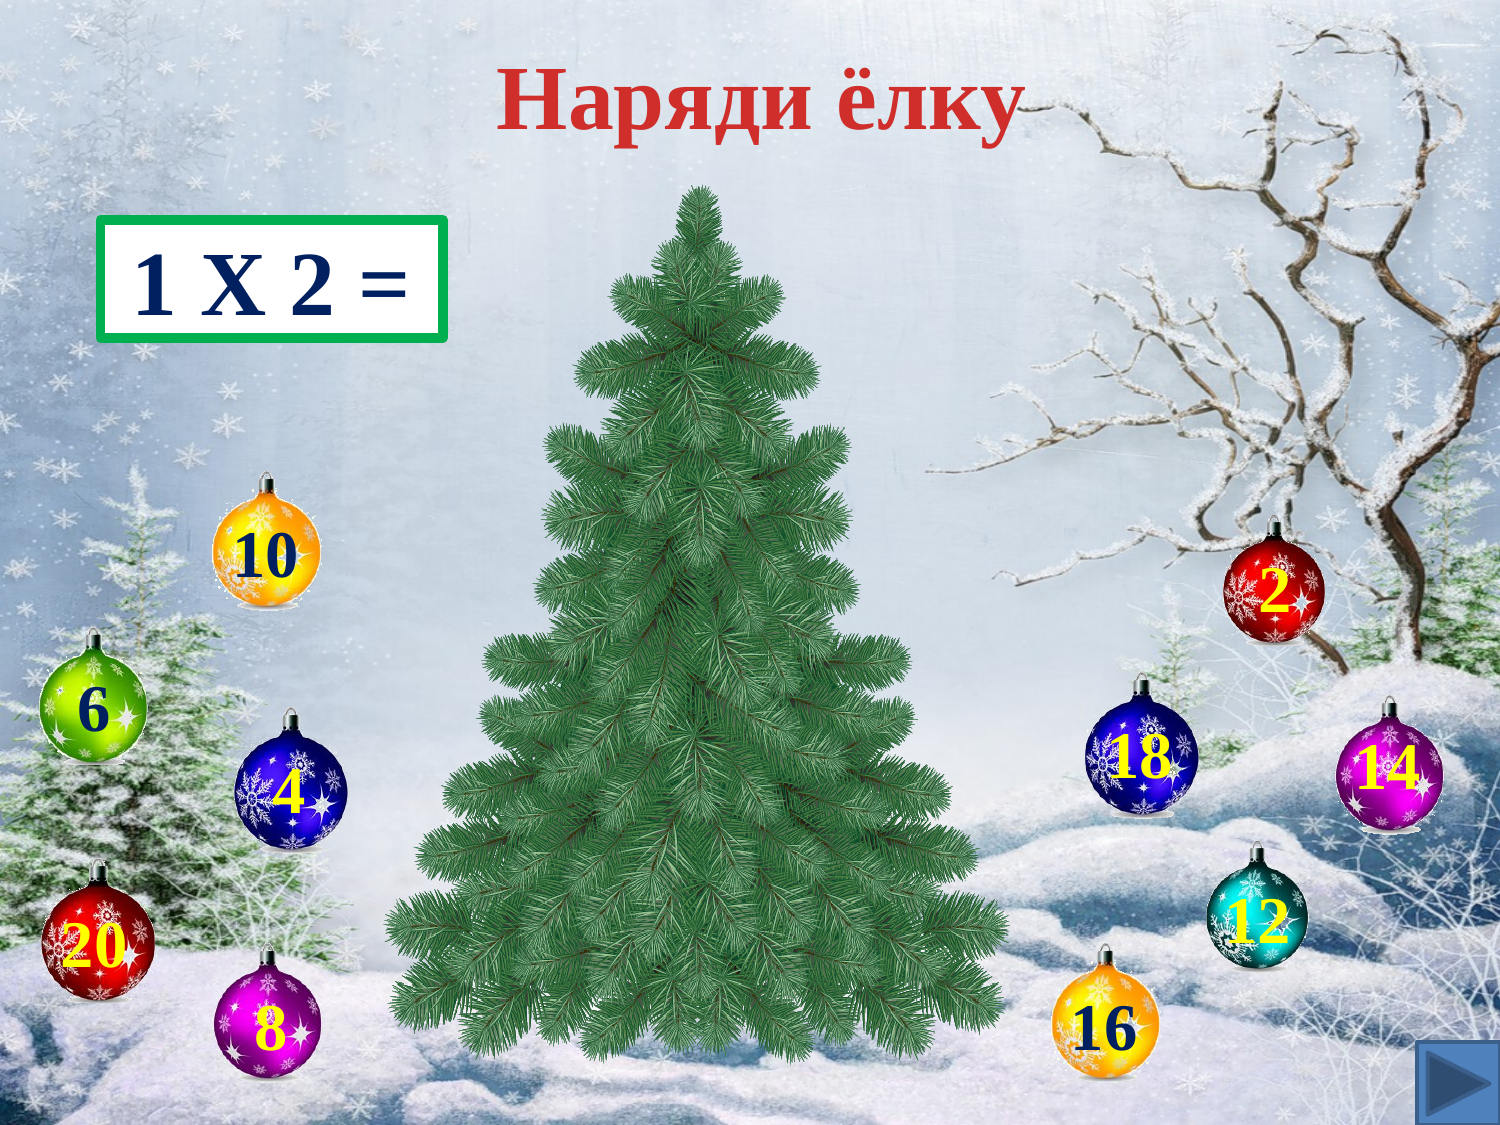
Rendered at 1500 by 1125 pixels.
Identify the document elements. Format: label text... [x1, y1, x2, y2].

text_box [1045, 940, 1164, 1084]
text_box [1222, 514, 1329, 646]
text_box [1186, 833, 1329, 977]
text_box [182, 467, 349, 612]
text_box [1415, 1040, 1500, 1125]
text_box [206, 940, 337, 1084]
text_box 1 Х 2 = [98, 218, 378, 340]
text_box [229, 703, 349, 856]
text_box Наряди ёлку [218, 30, 1306, 156]
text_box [1080, 668, 1200, 820]
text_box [1316, 692, 1459, 836]
picture [0, 0, 1500, 1125]
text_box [29, 621, 160, 765]
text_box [40, 857, 160, 1003]
